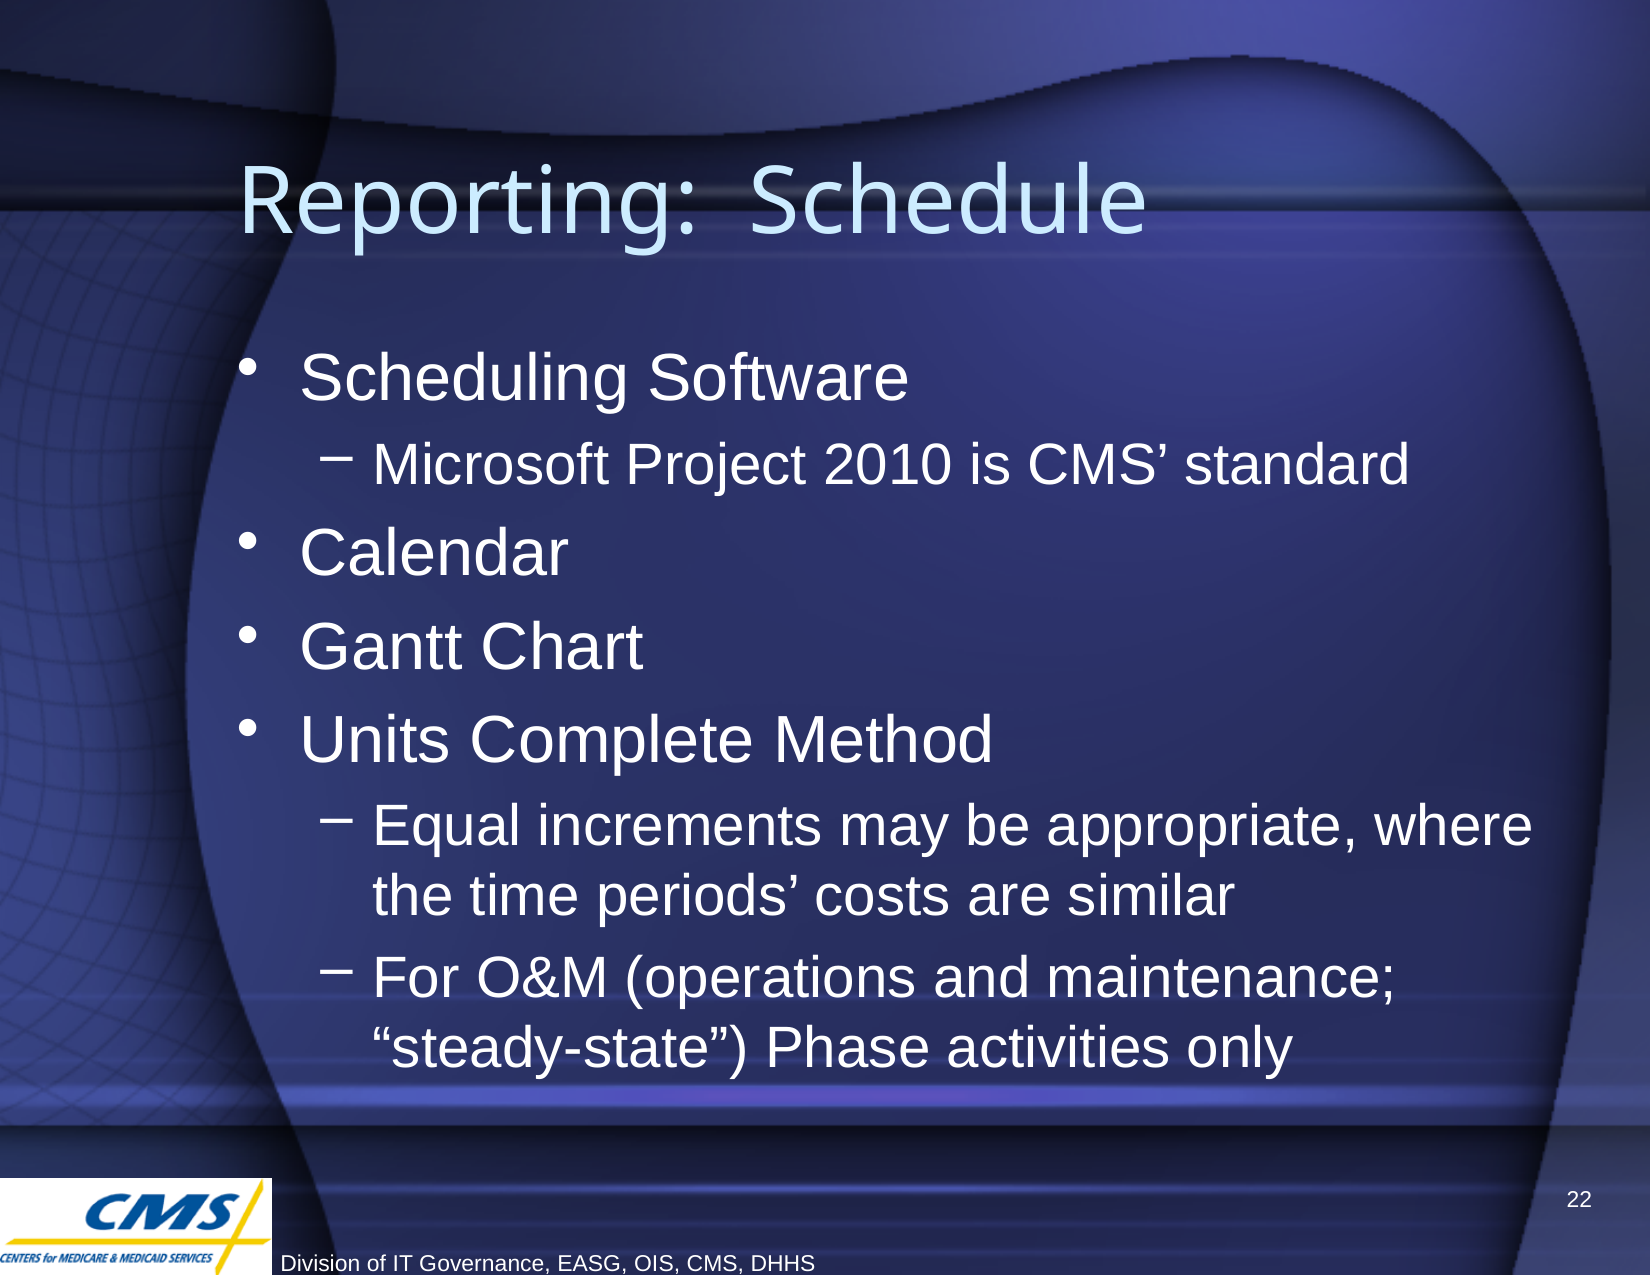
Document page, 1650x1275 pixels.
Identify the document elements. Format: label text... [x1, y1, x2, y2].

list Scheduling Software Microsoft Project 2010 is CMS’ standard Calendar Gantt Chart Units Complete Method Equal increments may be appropriate, where the time periods’ costs are similar For O&M (operations and maintenance; “steady-state”) Phase activities only [220, 325, 1609, 1162]
picture [0, 0, 1650, 1275]
title Reporting: Schedule [220, 111, 1609, 282]
slide_number 22 [1264, 1175, 1610, 1247]
